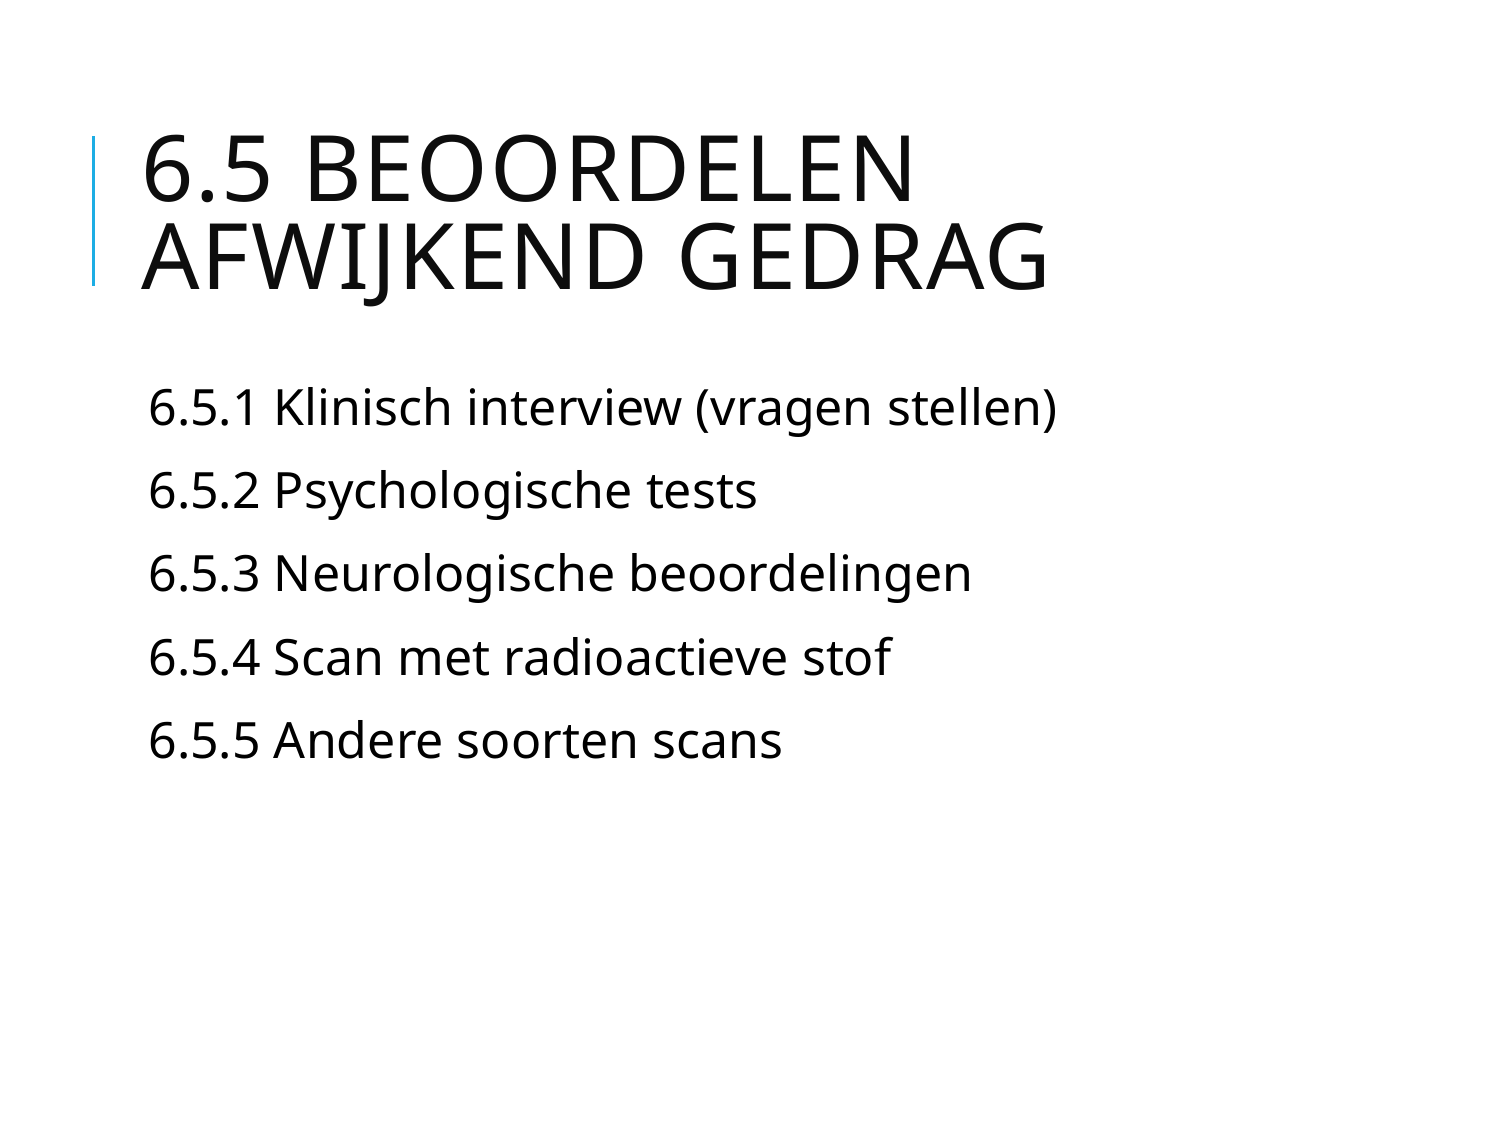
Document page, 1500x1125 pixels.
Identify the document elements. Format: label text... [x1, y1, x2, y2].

list 6.5.1 Klinisch interview (vragen stellen) 6.5.2 Psychologische tests 6.5.3 Neurologische beoordelingen 6.5.4 Scan met radioactieve stof 6.5.5 Andere soorten scans [126, 375, 1322, 1035]
title 6.5 Beoordelen afwijkend gedrag [126, 96, 1322, 342]
